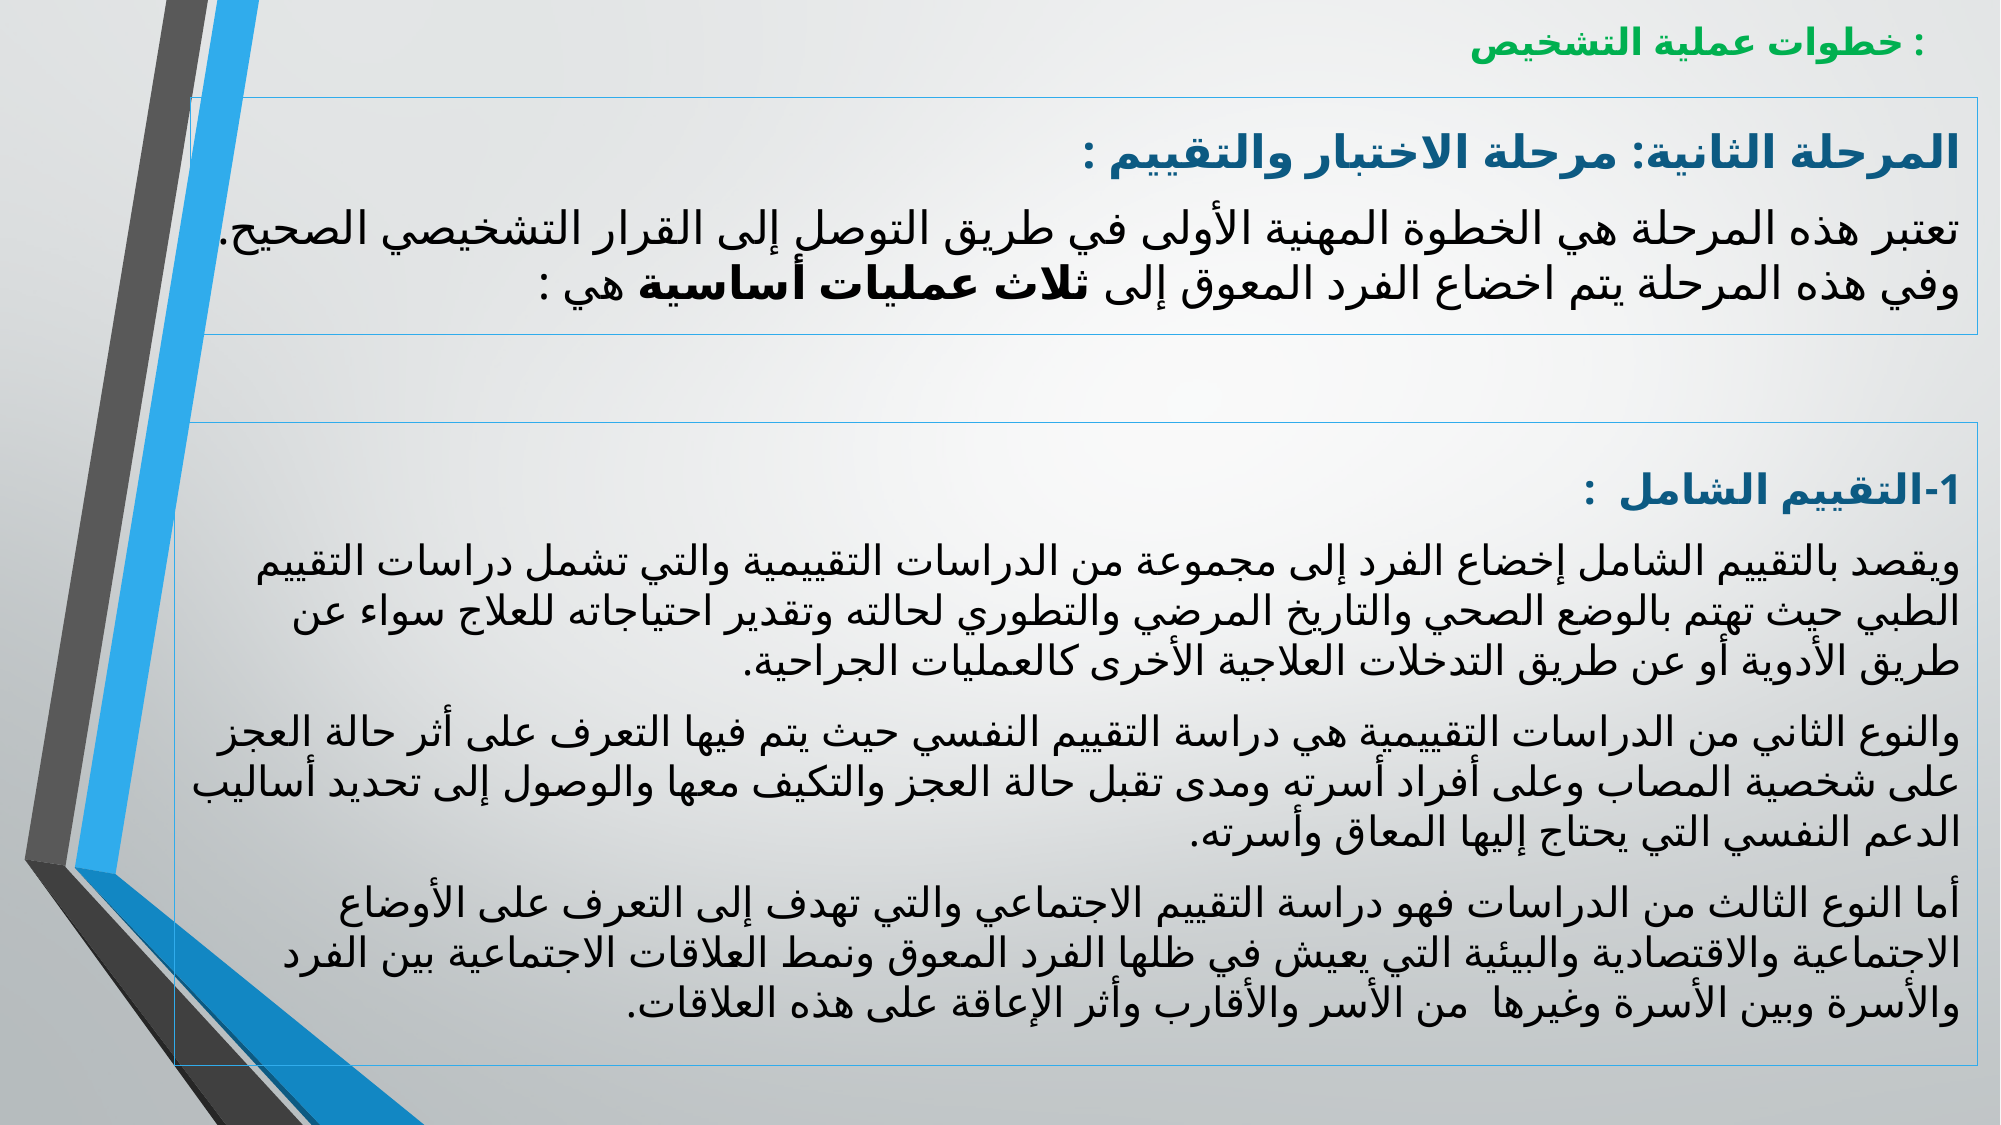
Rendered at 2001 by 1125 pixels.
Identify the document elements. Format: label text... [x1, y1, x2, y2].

text_box خطوات عملية التشخيص : [1454, 10, 1950, 71]
text_box 1-التقييم الشامل : ويقصد بالتقييم الشامل إخضاع الفرد إلى مجموعة من الدراسات التقييمية والتي تشمل دراسات التقييم الطبي حيث تهتم بالوضع الصحي والتاريخ المرضي والتطوري لحالته وتقدير احتياجاته للعلاج سواء عن طريق الأدوية أو عن طريق التدخلات العلاجية الأخرى كالعمليات الجراحية. والنوع الثاني من الدراسات التقييمية هي دراسة التقييم النفسي حيث يتم فيها التعرف على أثر حالة العجز على شخصية المصاب وعلى أفراد أسرته ومدى تقبل حالة العجز والتكيف معها والوصول إلى تحديد أساليب الدعم النفسي التي يحتاج إليها المعاق وأسرته. أما النوع الثالث من الدراسات فهو دراسة التقييم الاجتماعي والتي تهدف إلى التعرف على الأوضاع الاجتماعية والاقتصادية والبيئية التي يعيش في ظلها الفرد المعوق ونمط العلاقات الاجتماعية بين الفرد والأسرة وبين الأسرة وغيرها من الأسر والأقارب وأثر الإعاقة على هذه العلاقات. [174, 422, 1978, 1066]
list المرحلة الثانية: مرحلة الاختبار والتقييم : تعتبر هذه المرحلة هي الخطوة المهنية الأولى في طريق التوصل إلى القرار التشخيصي الصحيح. وفي هذه المرحلة يتم اخضاع الفرد المعوق إلى ثلاث عمليات أساسية هي : [190, 97, 1978, 335]
